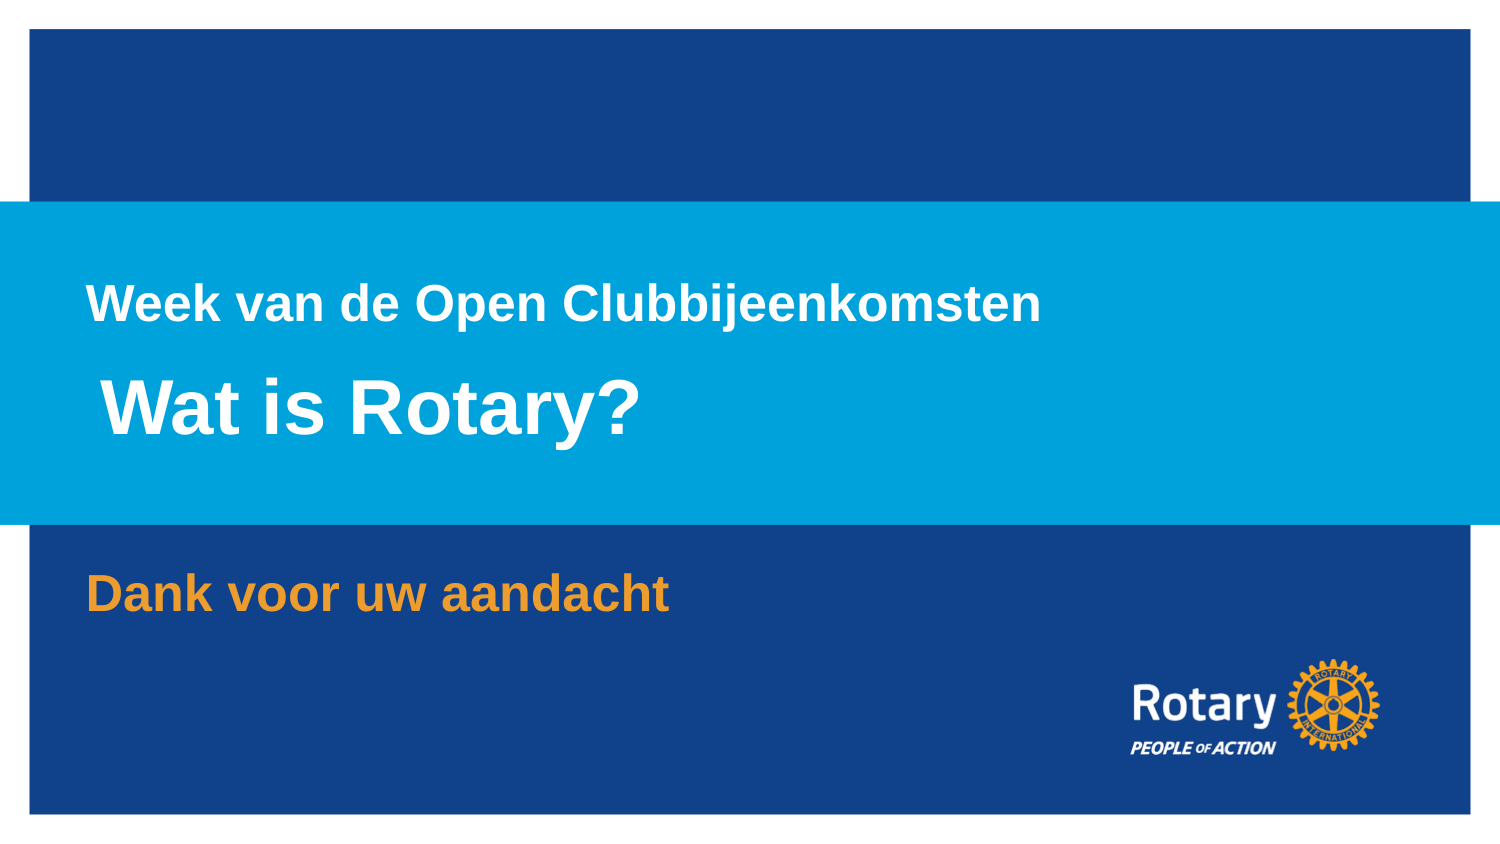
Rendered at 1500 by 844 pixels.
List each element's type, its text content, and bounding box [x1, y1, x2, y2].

text_box Dank voor uw aandacht [85, 566, 1380, 667]
picture [0, 526, 1500, 844]
picture [0, 0, 1500, 201]
text_box Week van de Open Clubbijeenkomsten [85, 276, 1380, 376]
text_box Wat is Rotary? [85, 376, 1380, 459]
